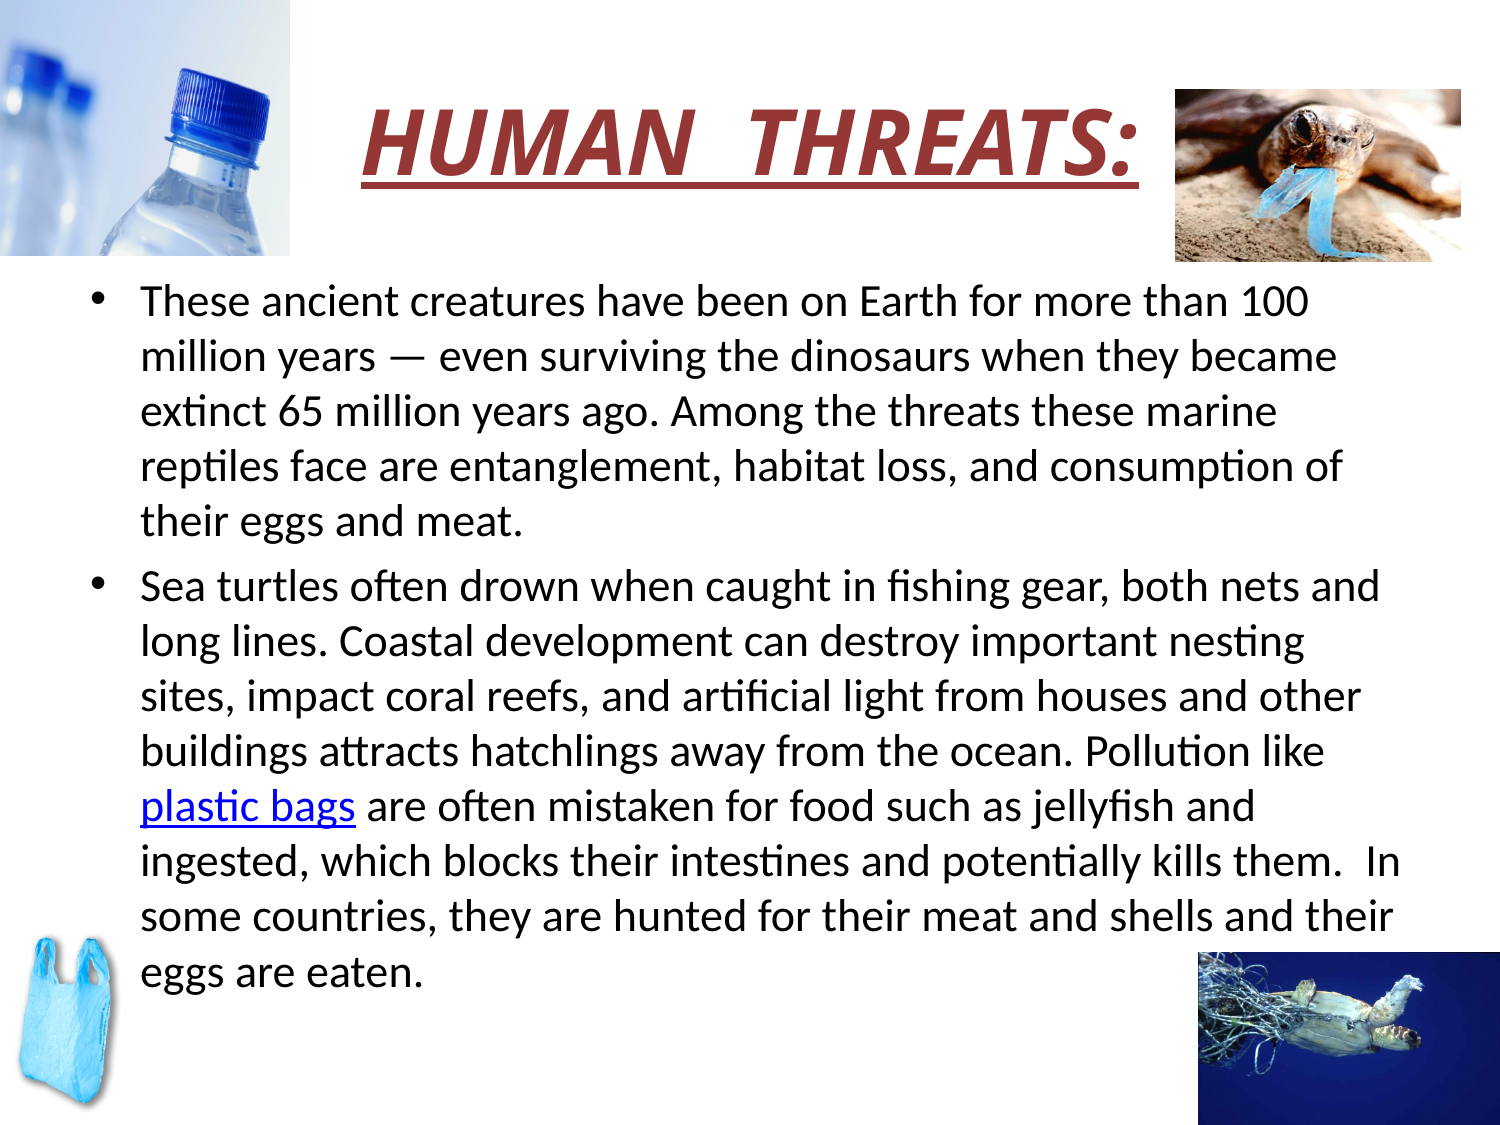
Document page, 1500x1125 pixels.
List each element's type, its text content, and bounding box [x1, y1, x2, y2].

picture [0, 0, 290, 256]
picture [1174, 89, 1461, 262]
picture [0, 918, 136, 1125]
list These ancient creatures have been on Earth for more than 100 million years — even surviving the dinosaurs when they became extinct 65 million years ago. Among the threats these marine reptiles face are entanglement, habitat loss, and consumption of their eggs and meat. Sea turtles often drown when caught in fishing gear, both nets and long lines. Coastal development can destroy important nesting sites, impact coral reefs, and artificial light from houses and other buildings attracts hatchlings away from the ocean. Pollution like plastic bags are often mistaken for food such as jellyfish and ingested, which blocks their intestines and potentially kills them. In some countries, they are hunted for their meat and shells and their eggs are eaten. [75, 262, 1425, 1005]
title HUMAN THREATS: [293, 45, 1425, 233]
picture [1198, 951, 1500, 1125]
